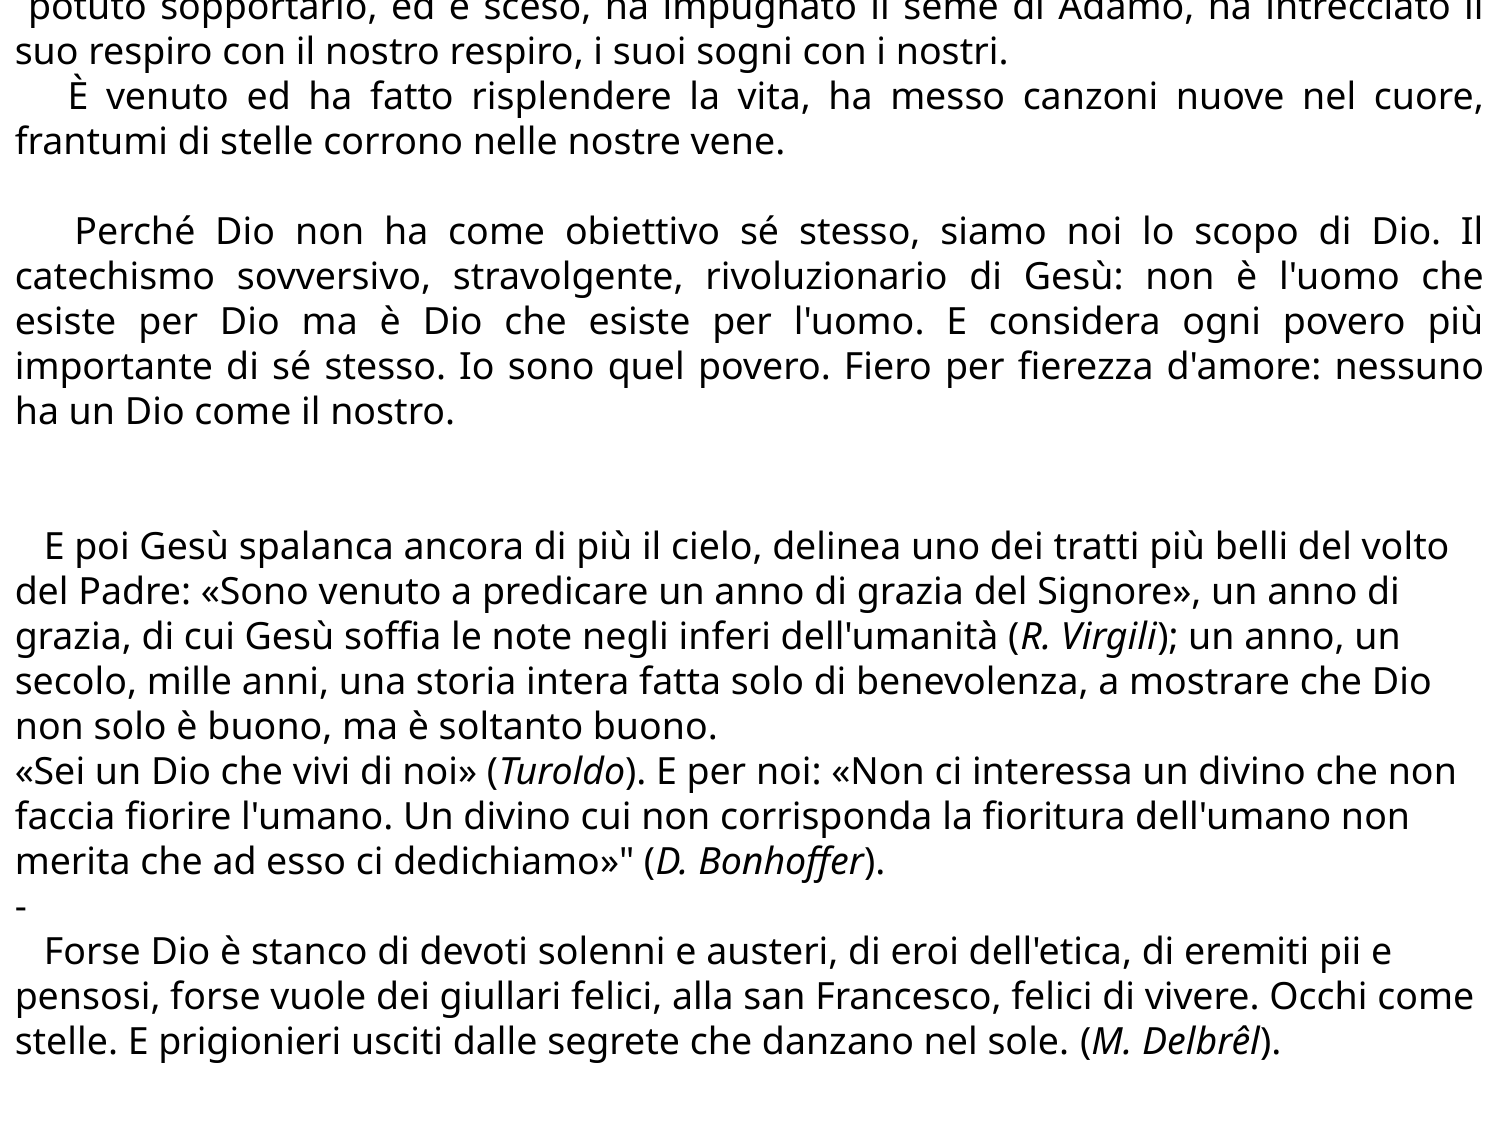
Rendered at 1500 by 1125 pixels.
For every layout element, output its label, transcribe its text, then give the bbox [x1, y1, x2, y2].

text_box potuto sopportarlo, ed è sceso, ha impugnato il seme di Adamo, ha intrecciato il suo respiro con il nostro respiro, i suoi sogni con i nostri. È venuto ed ha fatto risplendere la vita, ha messo canzoni nuove nel cuore, frantumi di stelle corrono nelle nostre vene. Perché Dio non ha come obiettivo sé stesso, siamo noi lo scopo di Dio. Il catechismo sovversivo, stravolgente, rivoluzionario di Gesù: non è l'uomo che esiste per Dio ma è Dio che esiste per l'uomo. E considera ogni povero più importante di sé stesso. Io sono quel povero. Fiero per fierezza d'amore: nessuno ha un Dio come il nostro. E poi Gesù spalanca ancora di più il cielo, delinea uno dei tratti più belli del volto del Padre: «Sono venuto a predicare un anno di grazia del Signore», un anno di grazia, di cui Gesù soffia le note negli inferi dell'umanità (R. Virgili); un anno, un secolo, mille anni, una storia intera fatta solo di benevolenza, a mostrare che Dio non solo è buono, ma è soltanto buono. «Sei un Dio che vivi di noi» (Turoldo). E per noi: «Non ci interessa un divino che non faccia fiorire l'umano. Un divino cui non corrisponda la fioritura dell'umano non merita che ad esso ci dedichiamo»" (D. Bonhoffer). - Forse Dio è stanco di devoti solenni e austeri, di eroi dell'etica, di eremiti pii e pensosi, forse vuole dei giullari felici, alla san Francesco, felici di vivere. Occhi come stelle. E prigionieri usciti dalle segrete che danzano nel sole. (M. Delbrêl). [0, 0, 1500, 1070]
